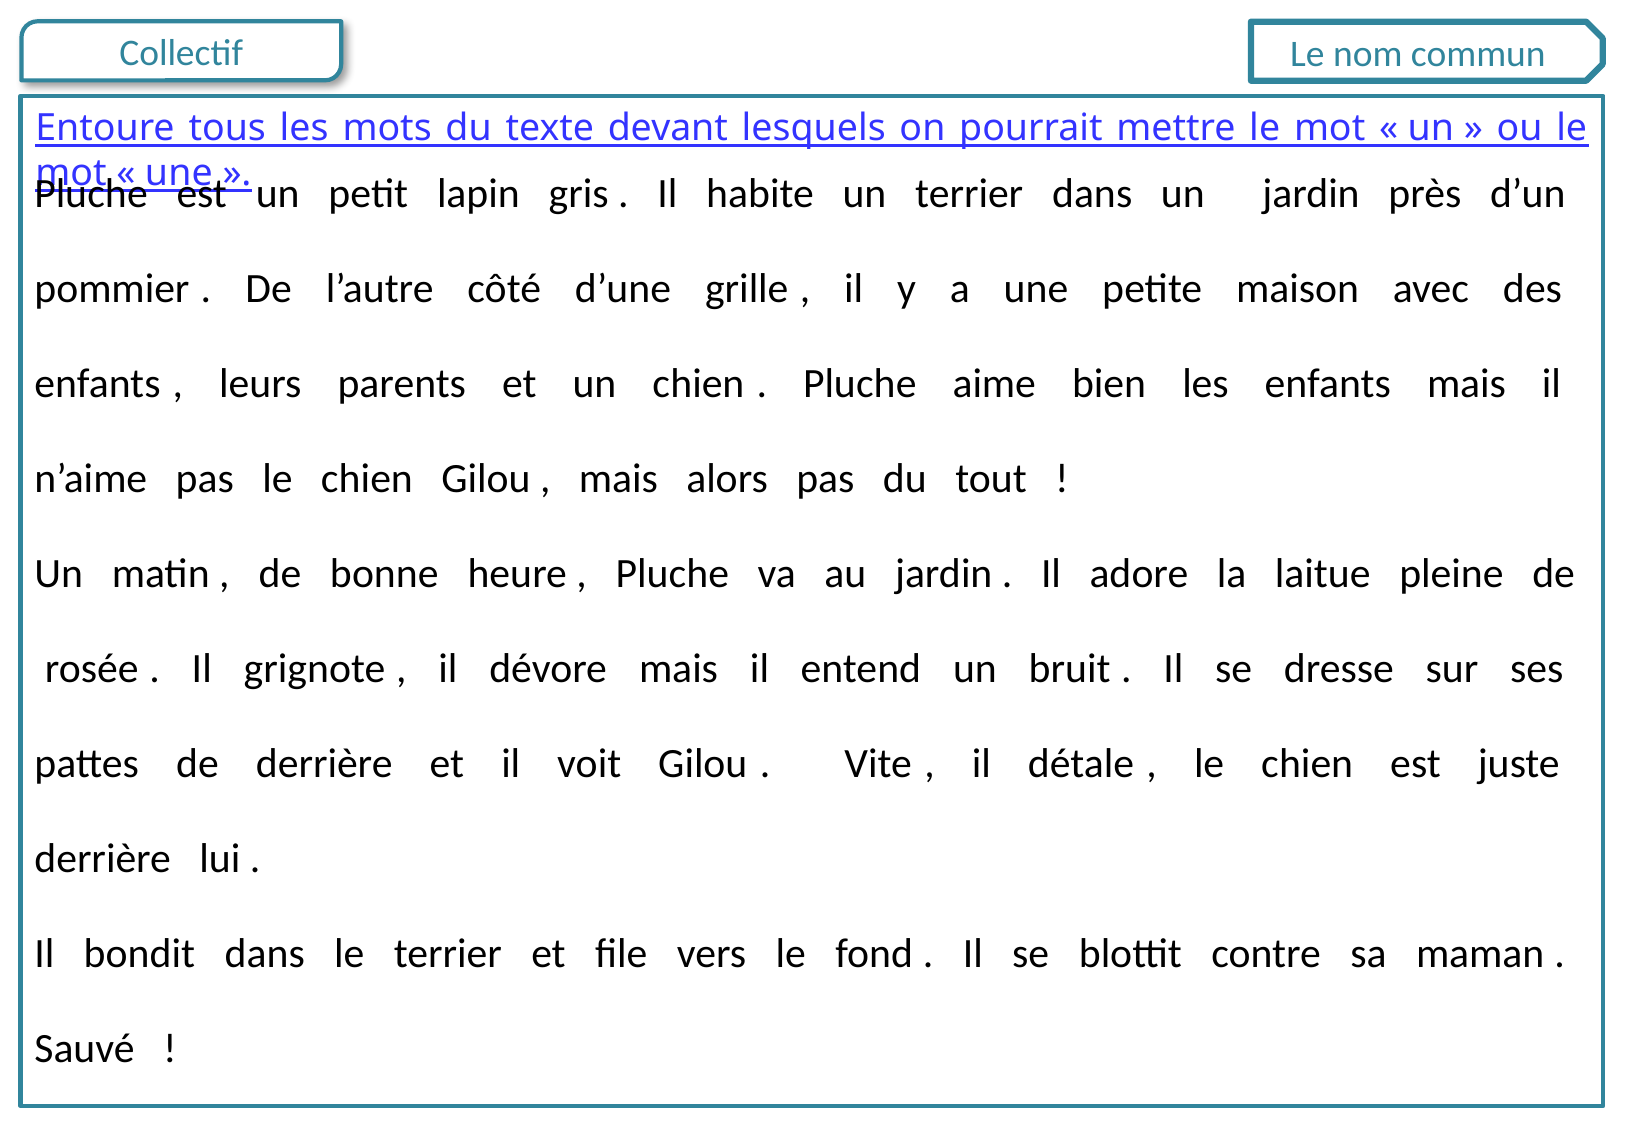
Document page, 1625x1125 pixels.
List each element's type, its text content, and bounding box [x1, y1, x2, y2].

list Le nom commun [1251, 21, 1585, 81]
list Entoure tous les mots du texte devant lesquels on pourrait mettre le mot « un » ou le mot « une ». [18, 94, 1605, 1108]
list Pluche est un petit lapin gris . Il habite un terrier dans un jardin près d’un pommier . De l’autre côté d’une grille , il y a une petite maison avec des enfants , leurs parents et un chien . Pluche aime bien les enfants mais il n’aime pas le chien Gilou , mais alors pas du tout ! Un matin , de bonne heure , Pluche va au jardin . Il adore la laitue pleine de rosée . Il grignote , il dévore mais il entend un bruit . Il se dresse sur ses pattes de derrière et il voit Gilou . Vite , il détale , le chien est juste derrière lui . Il bondit dans le terrier et file vers le fond . Il se blottit contre sa maman . Sauvé ! [19, 113, 1602, 1036]
